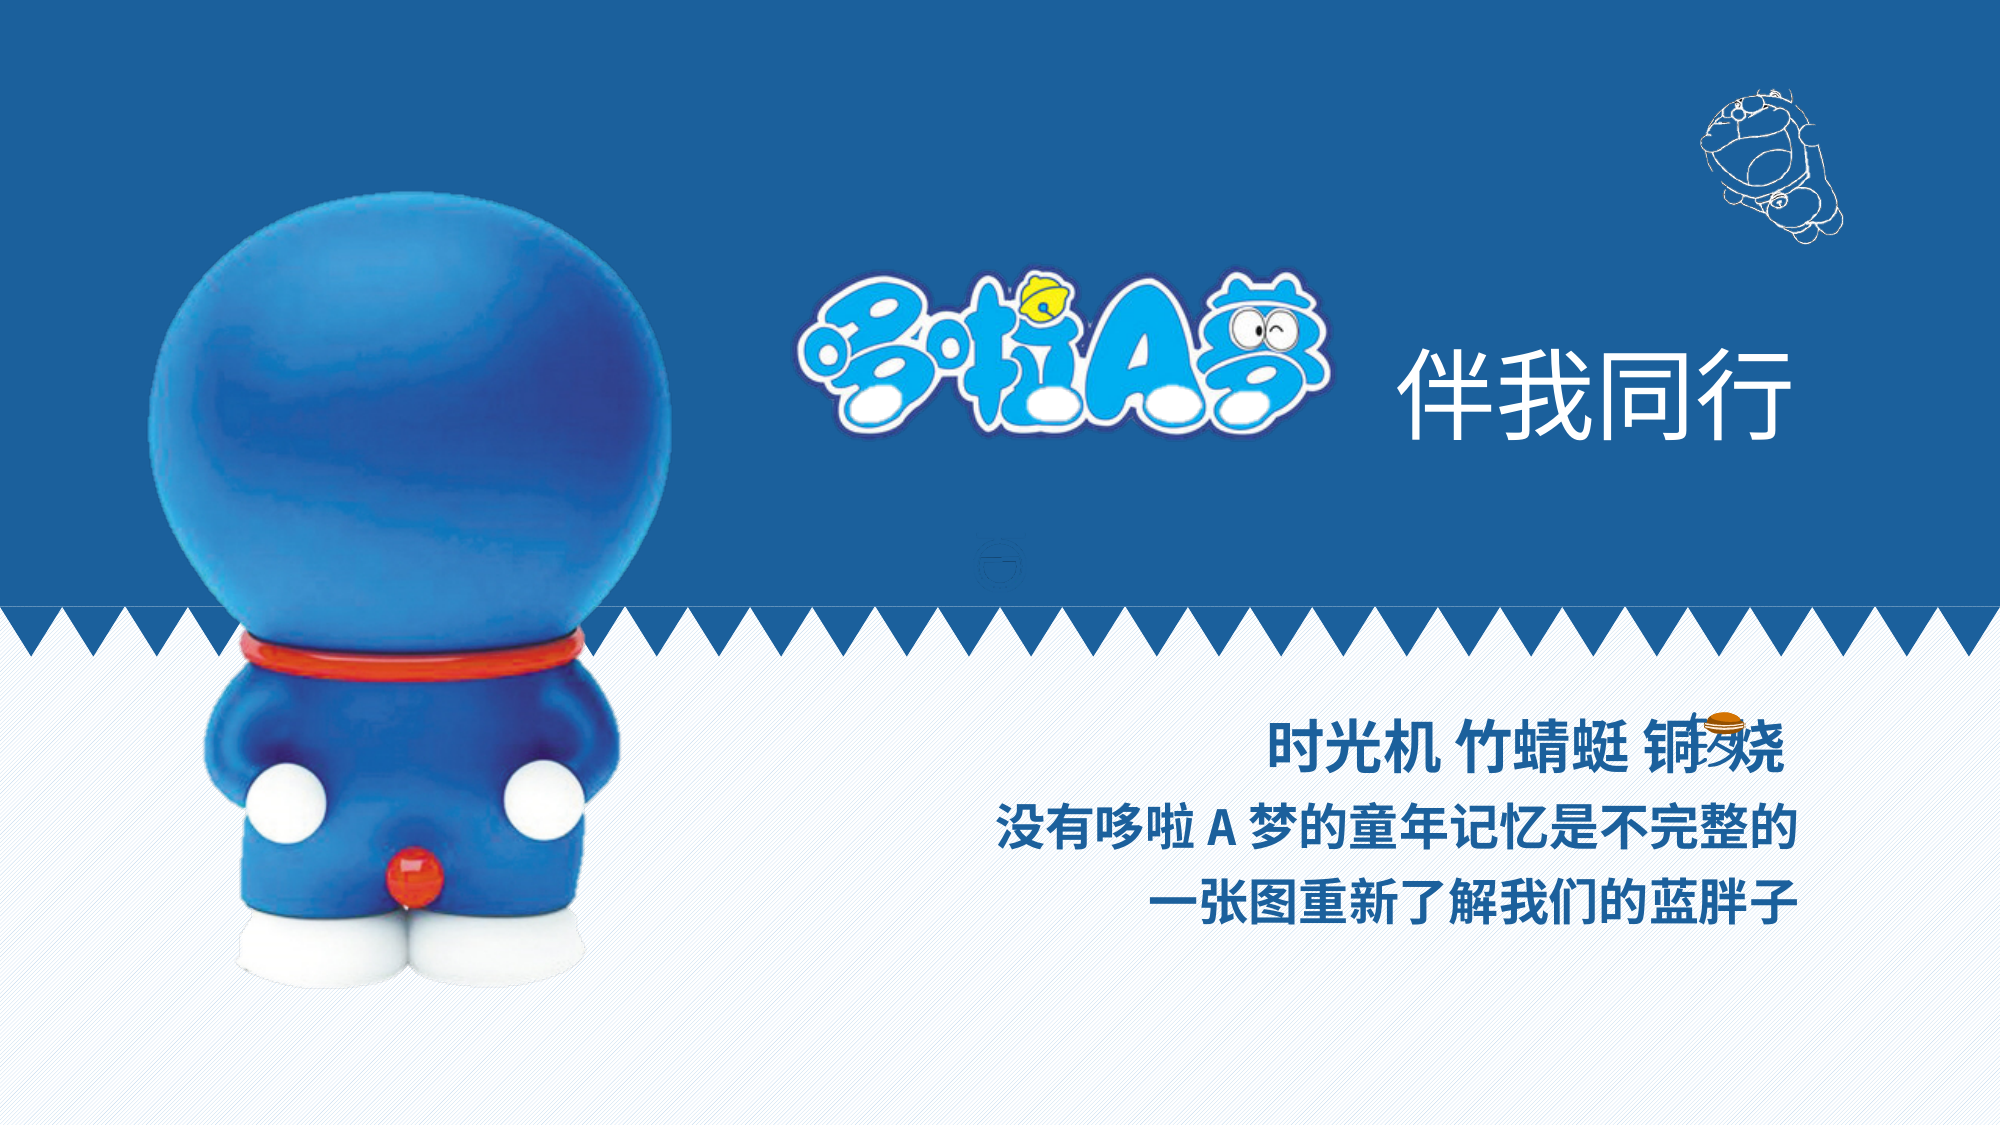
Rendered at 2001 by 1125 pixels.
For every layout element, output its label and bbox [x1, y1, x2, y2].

picture [973, 532, 1027, 593]
text_box [806, 685, 1814, 1017]
picture [1680, 56, 1880, 296]
text_box [758, 222, 1370, 453]
text_box [0, 0, 2000, 657]
picture [144, 186, 676, 998]
